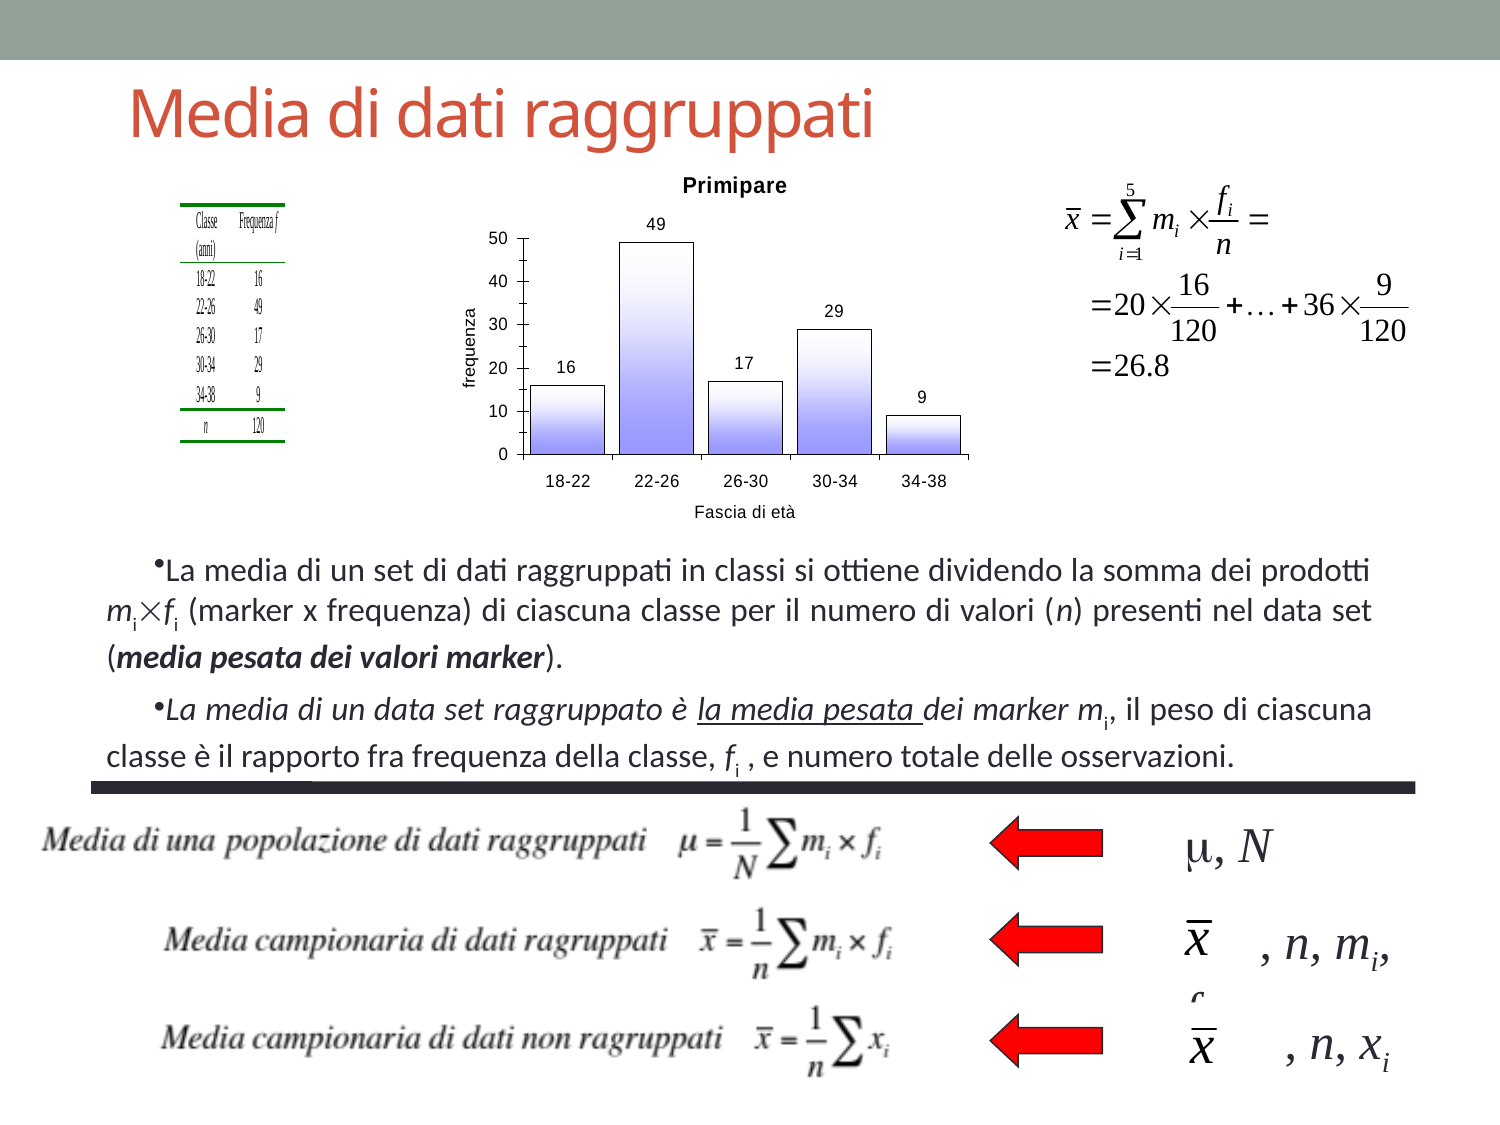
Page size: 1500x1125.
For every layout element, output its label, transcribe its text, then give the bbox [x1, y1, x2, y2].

text_box [990, 913, 1103, 966]
picture [449, 165, 989, 532]
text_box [1179, 1017, 1230, 1078]
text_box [156, 994, 896, 1080]
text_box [990, 1002, 1439, 1078]
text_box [1174, 909, 1226, 970]
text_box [36, 797, 1439, 883]
text_box , n, mi, fi [1169, 902, 1439, 999]
picture [53, 203, 412, 474]
text_box La media di un set di dati raggruppati in classi si ottiene dividendo la somma dei prodotti mifi (marker x frequenza) di ciascuna classe per il numero di valori (n) presenti nel data set (media pesata dei valori marker). La media di un data set raggruppato è la media pesata dei marker mi, il peso di ciascuna classe è il rapporto fra frequenza della classe, fi , e numero totale delle osservazioni. [56, 540, 1388, 789]
title Media di dati raggruppati [112, 41, 1388, 180]
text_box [159, 897, 899, 982]
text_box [1058, 174, 1416, 384]
